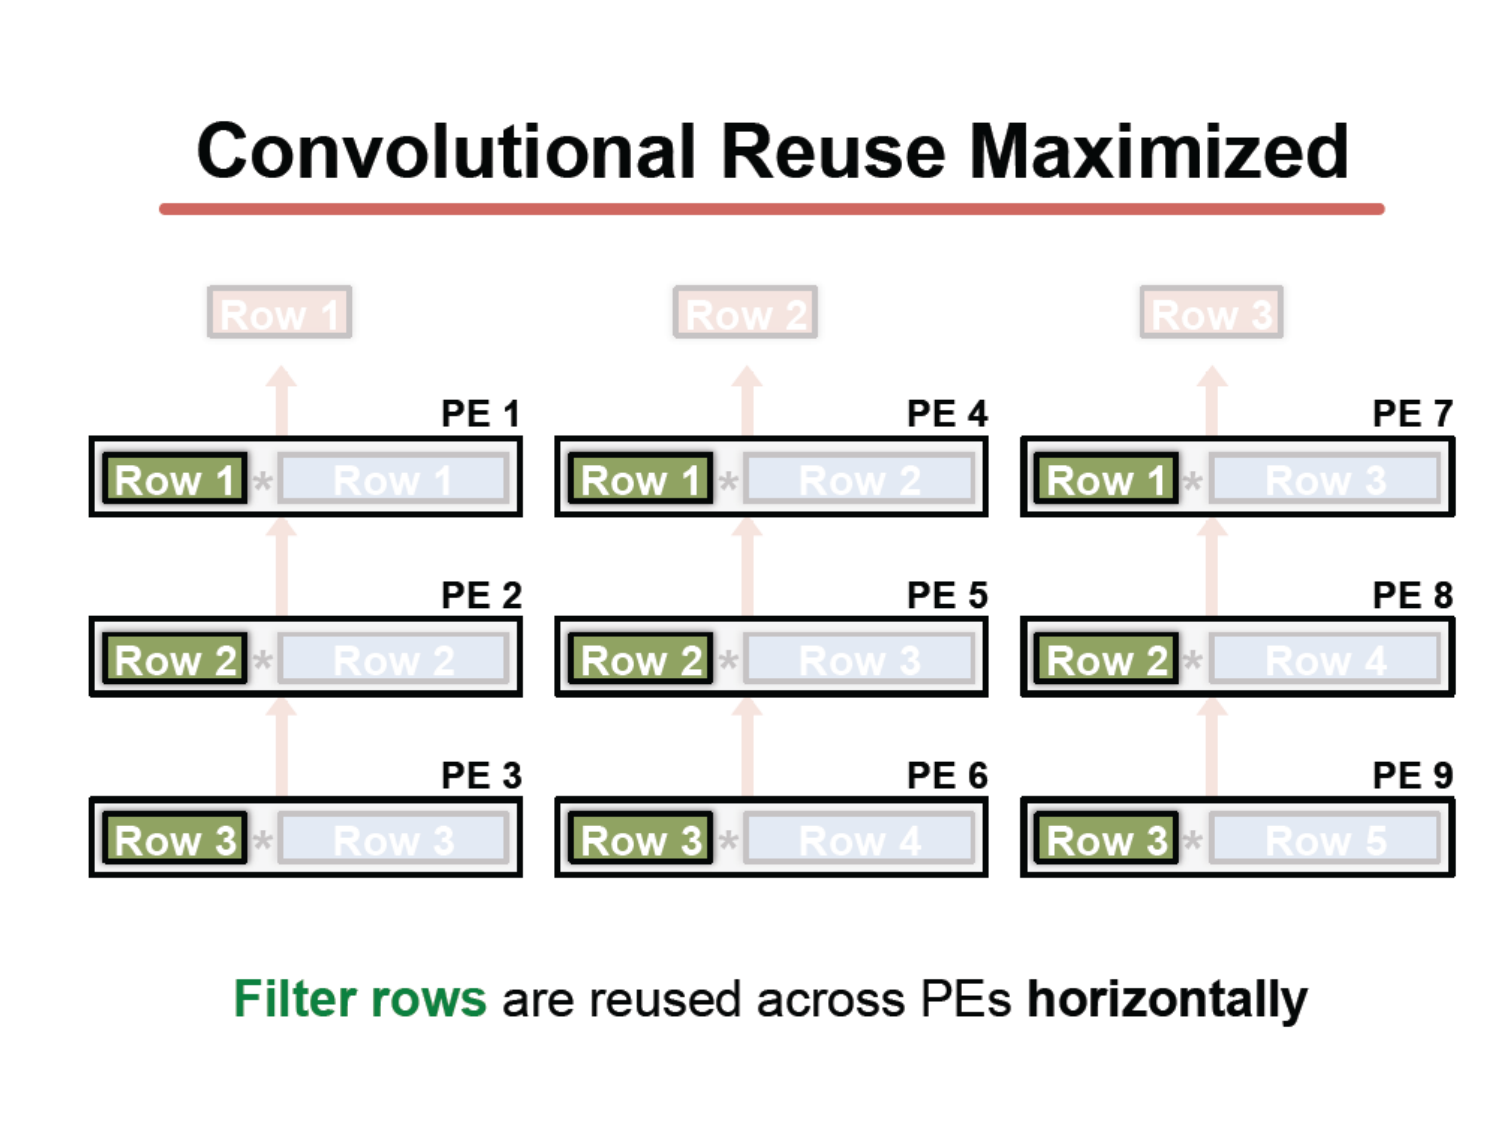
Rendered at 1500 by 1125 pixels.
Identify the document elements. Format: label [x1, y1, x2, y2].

picture [49, 110, 1487, 1038]
